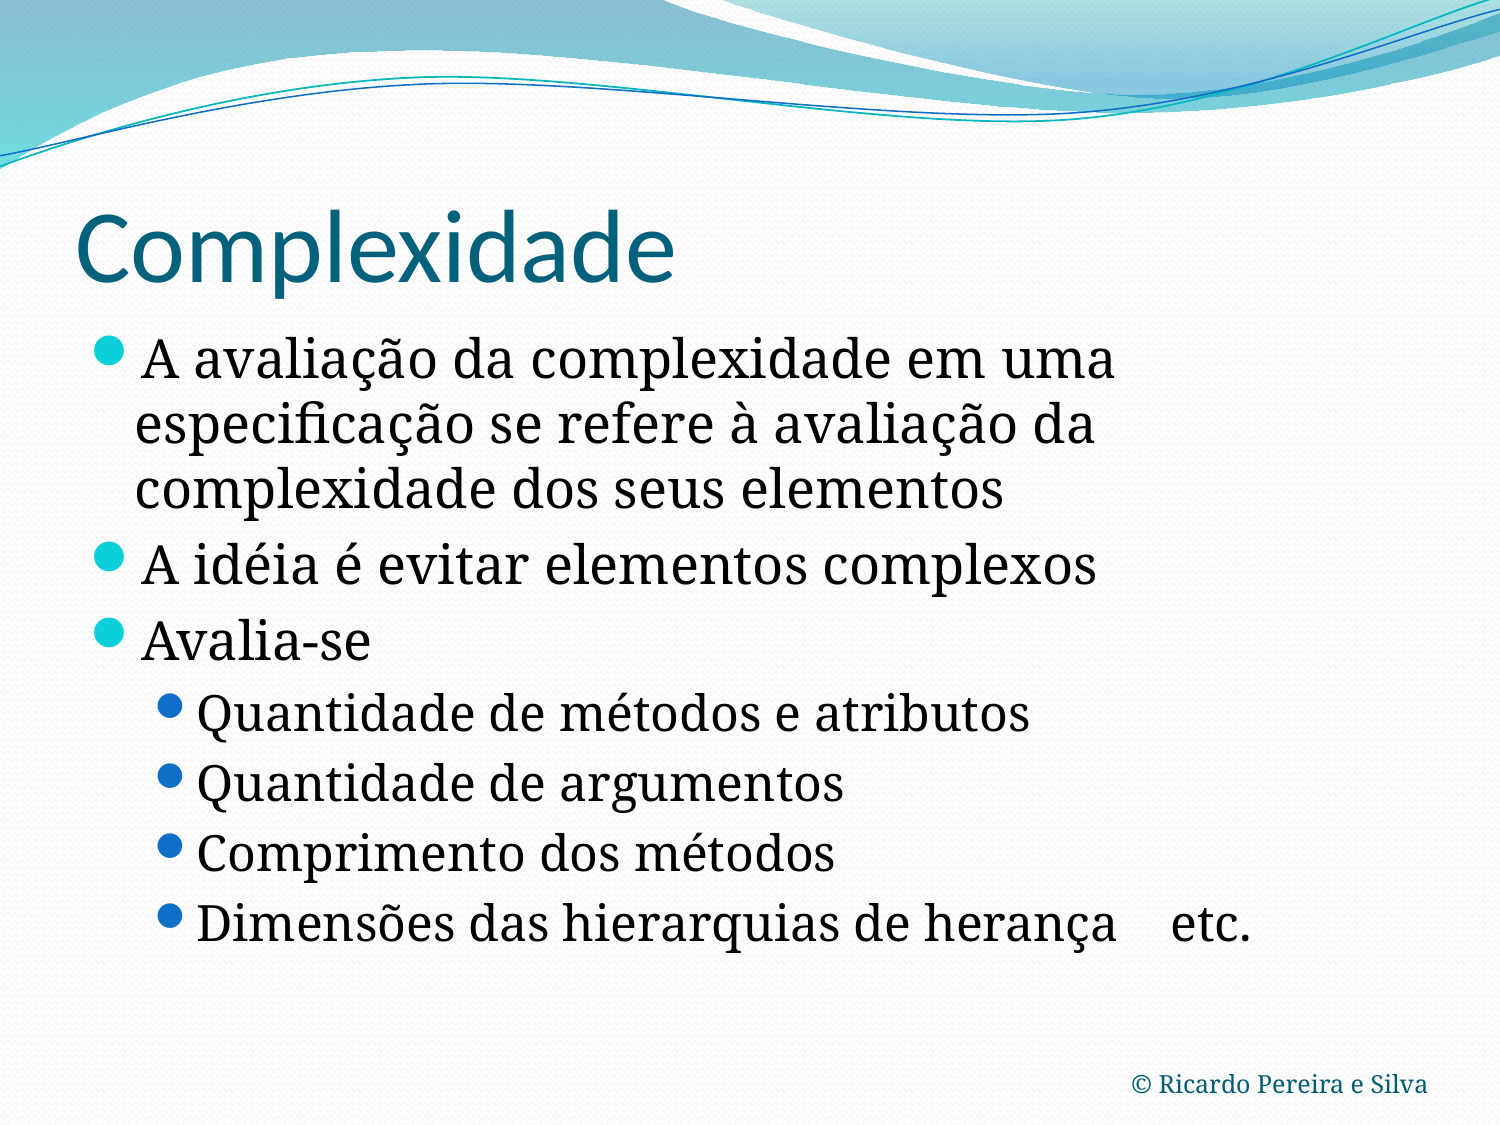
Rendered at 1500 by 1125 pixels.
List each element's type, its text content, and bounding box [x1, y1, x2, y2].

list A avaliação da complexidade em uma especificação se refere à avaliação da complexidade dos seus elementos A idéia é evitar elementos complexos Avalia-se Quantidade de métodos e atributos Quantidade de argumentos Comprimento dos métodos Dimensões das hierarquias de herança etc. [75, 317, 1425, 1038]
title Complexidade [75, 115, 1425, 303]
footer © Ricardo Pereira e Silva [1101, 1042, 1429, 1103]
